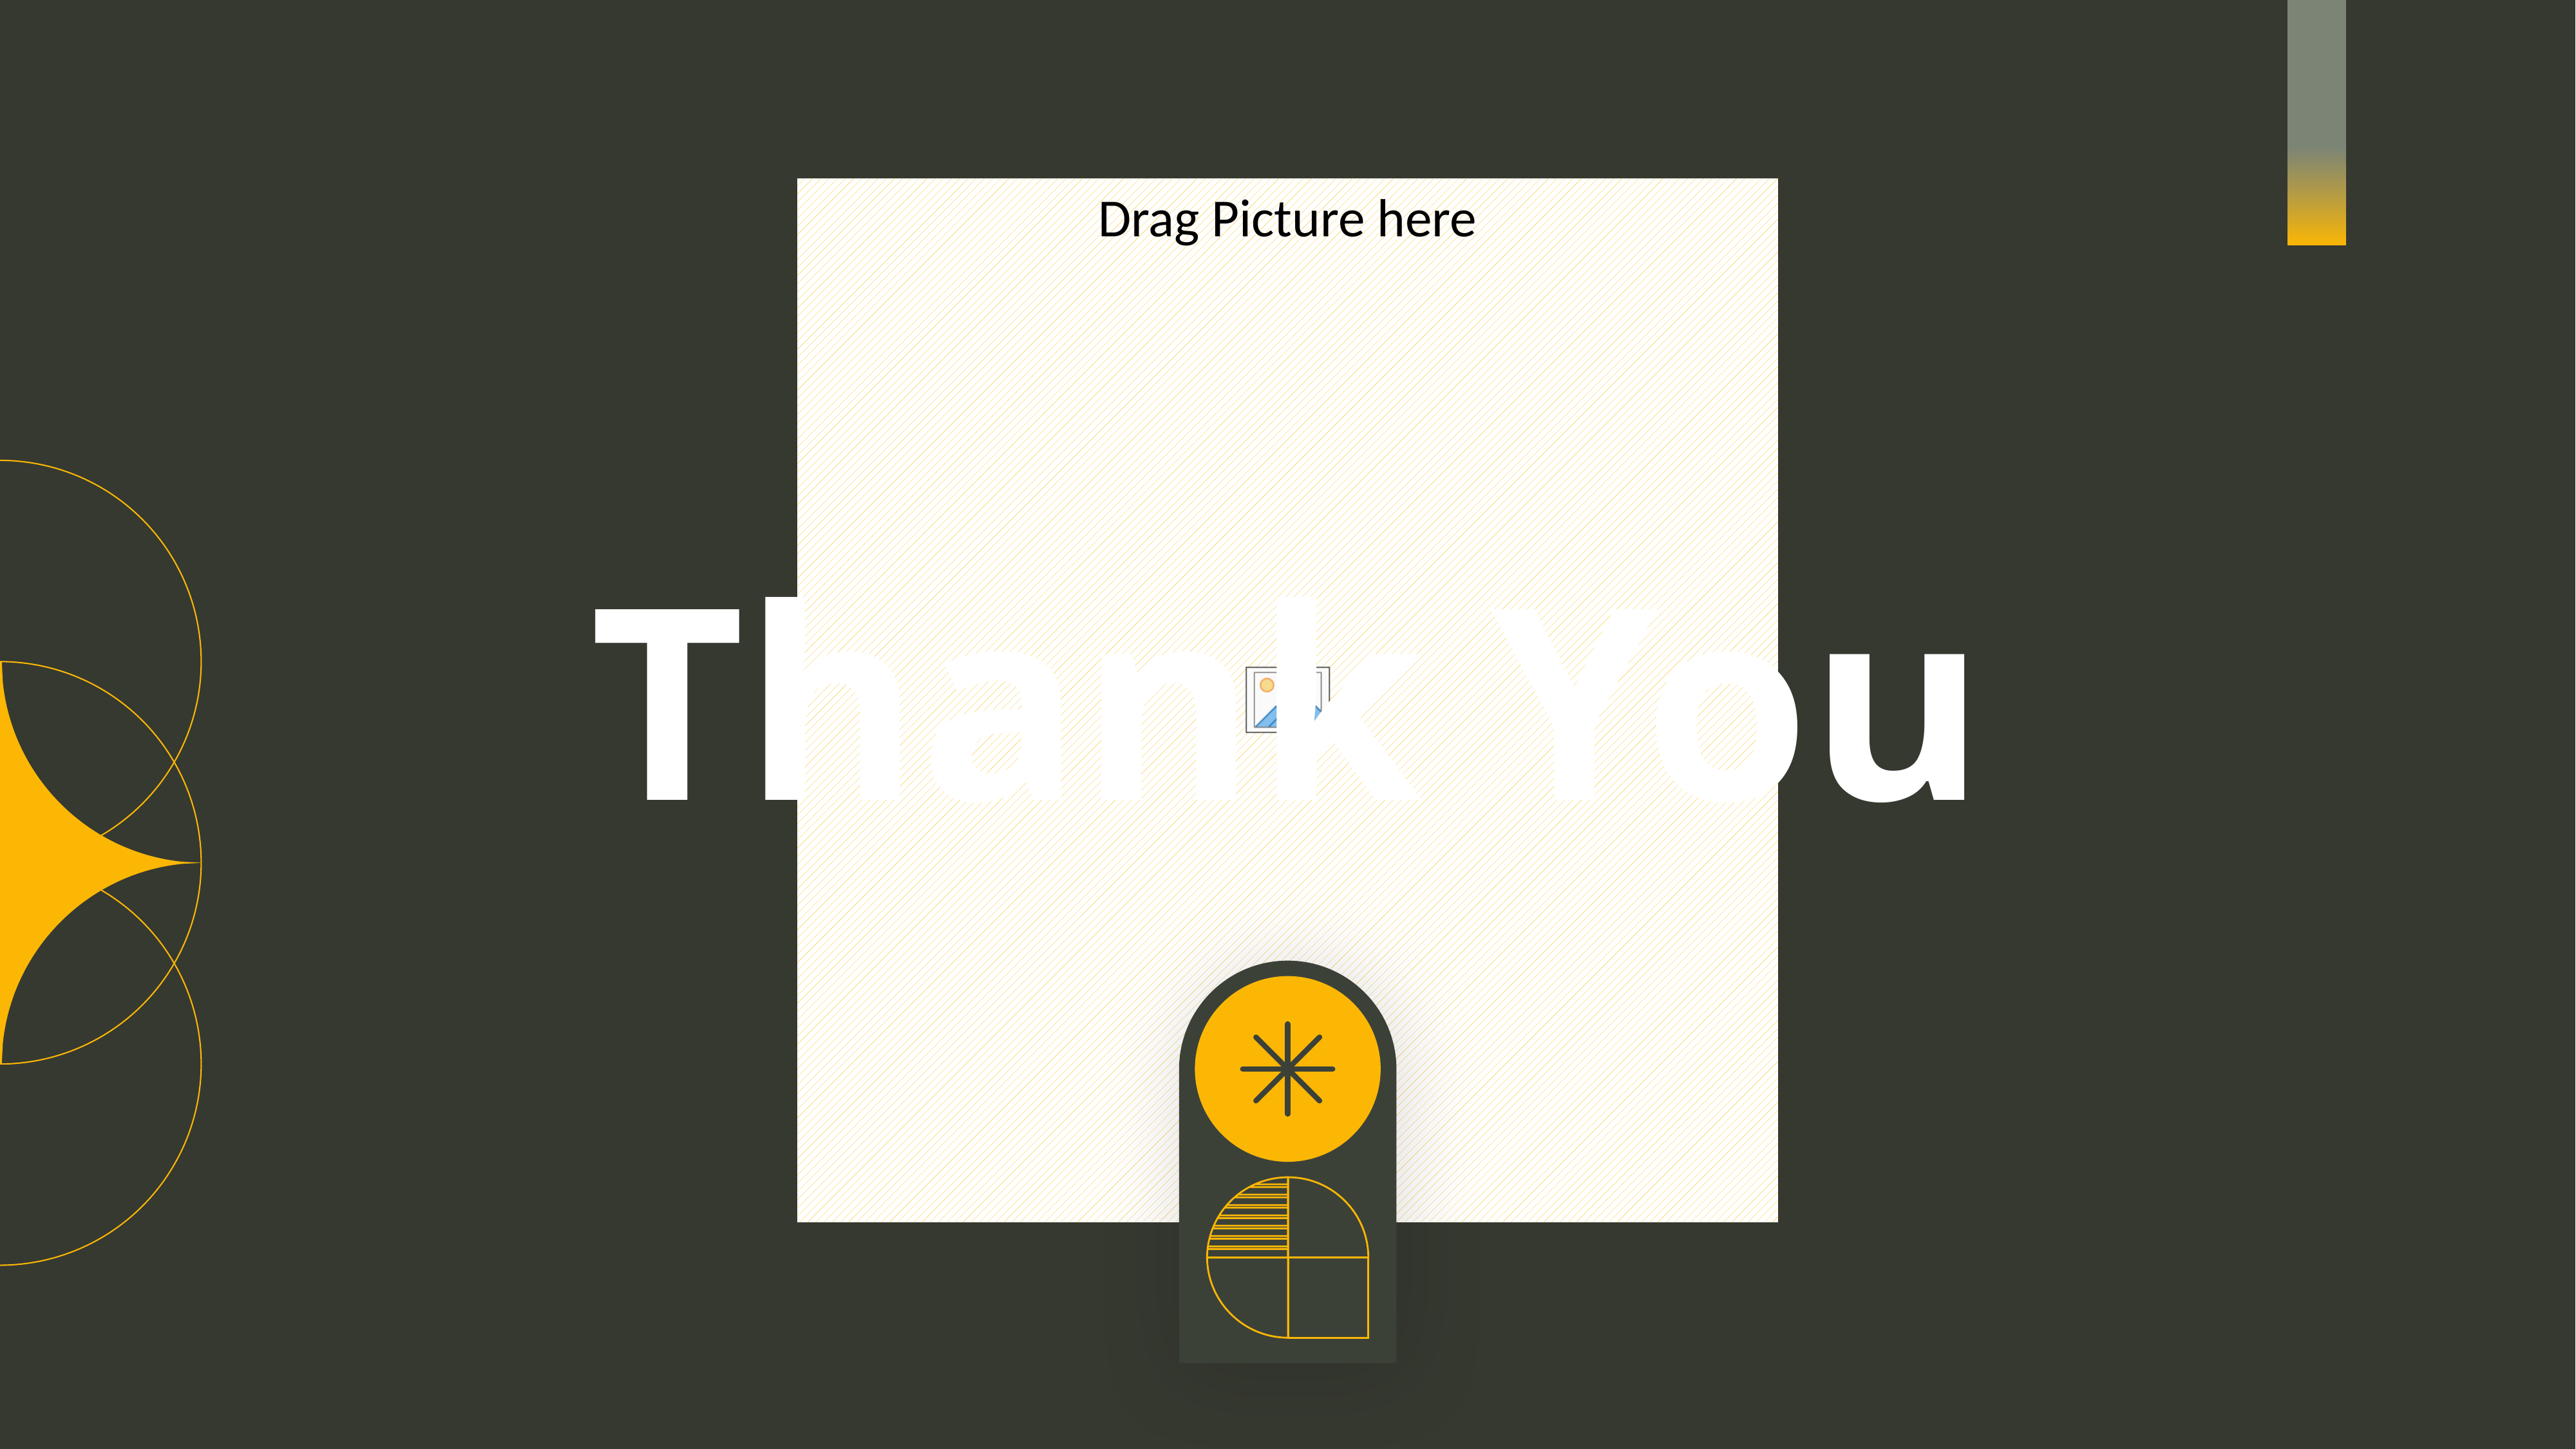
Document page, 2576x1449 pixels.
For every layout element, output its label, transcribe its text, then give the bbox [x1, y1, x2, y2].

text_box Thank You [1779, 528, 2001, 858]
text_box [1179, 960, 1397, 1363]
picture [797, 178, 1779, 1223]
text_box [2287, 0, 2346, 246]
text_box Thank You [574, 528, 797, 858]
